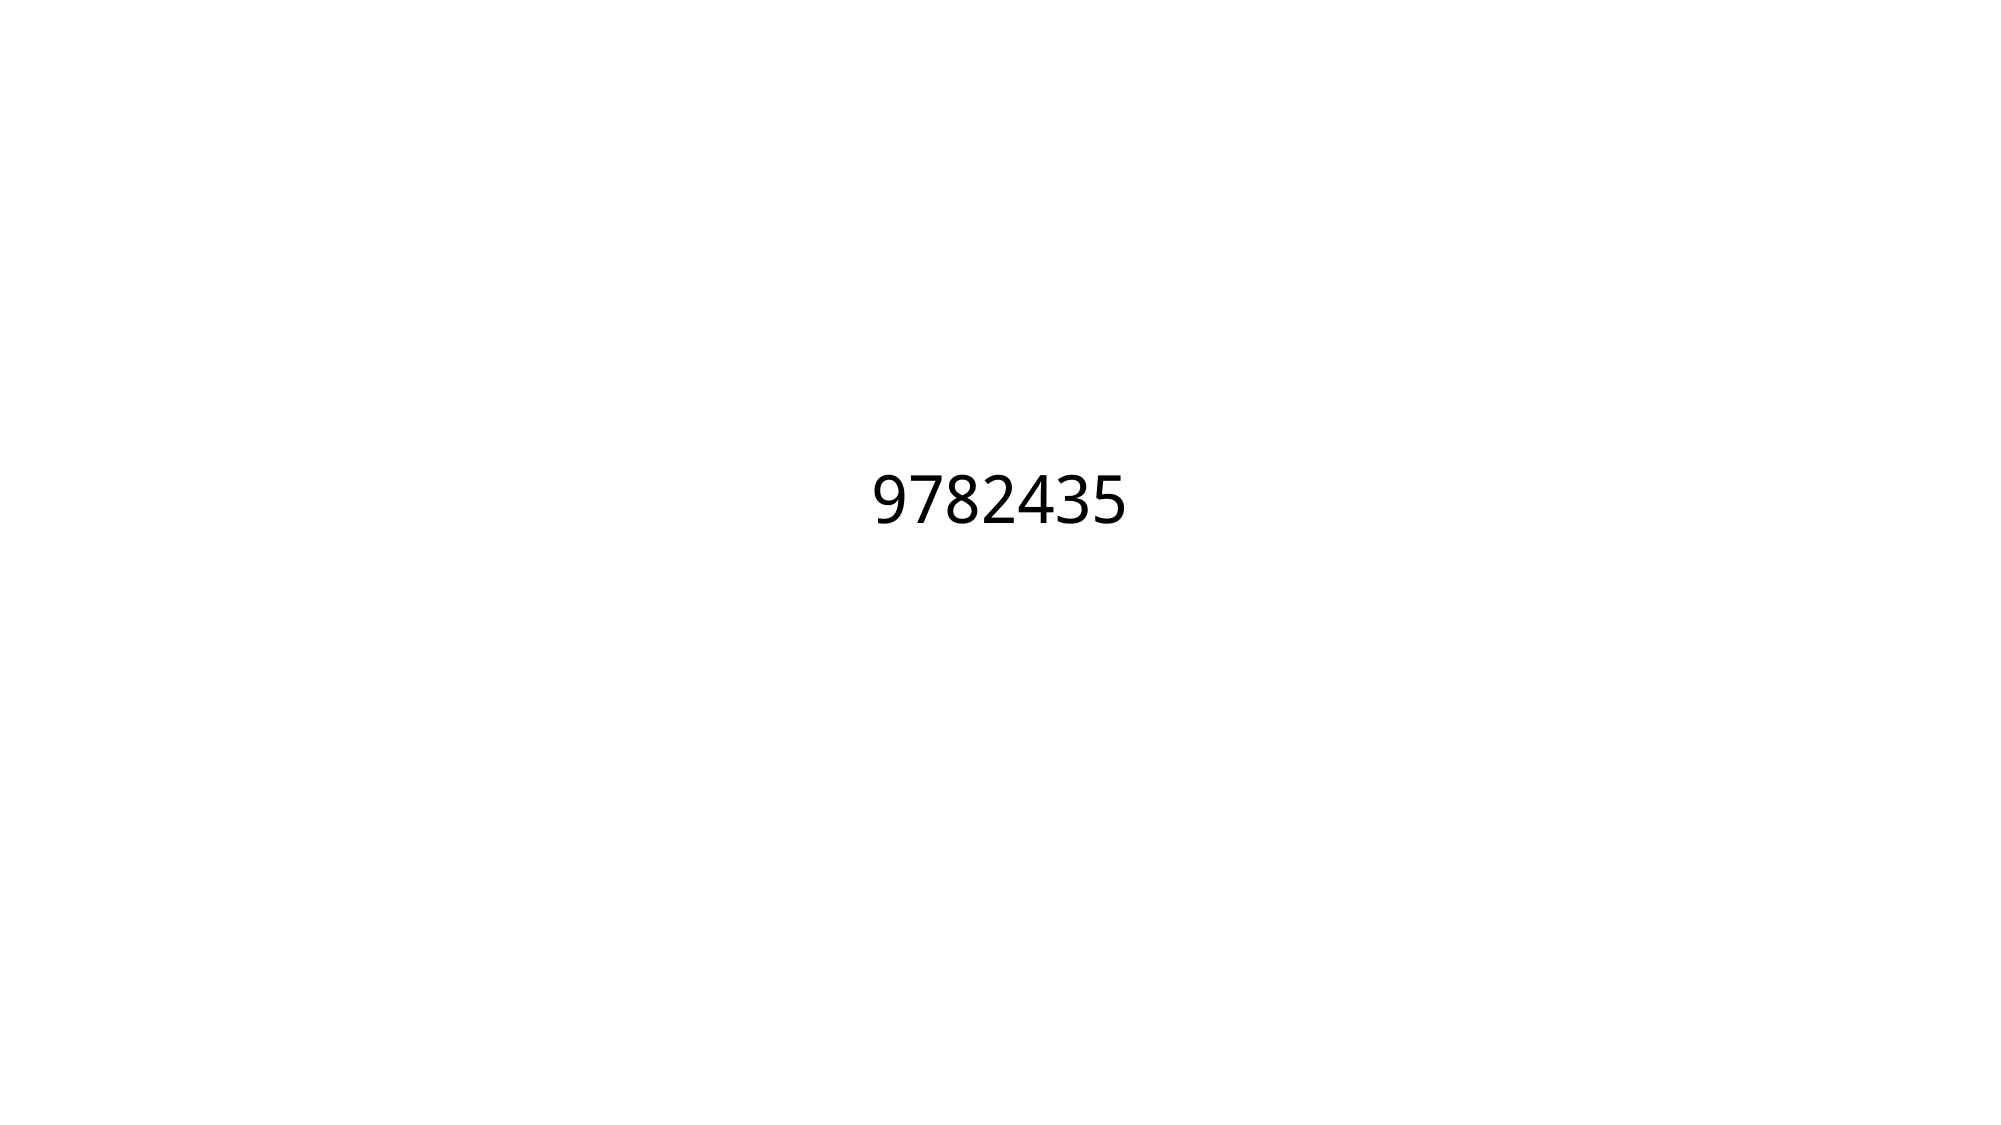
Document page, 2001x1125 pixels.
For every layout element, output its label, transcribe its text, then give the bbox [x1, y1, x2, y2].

list 9782435 [137, 299, 1863, 1014]
